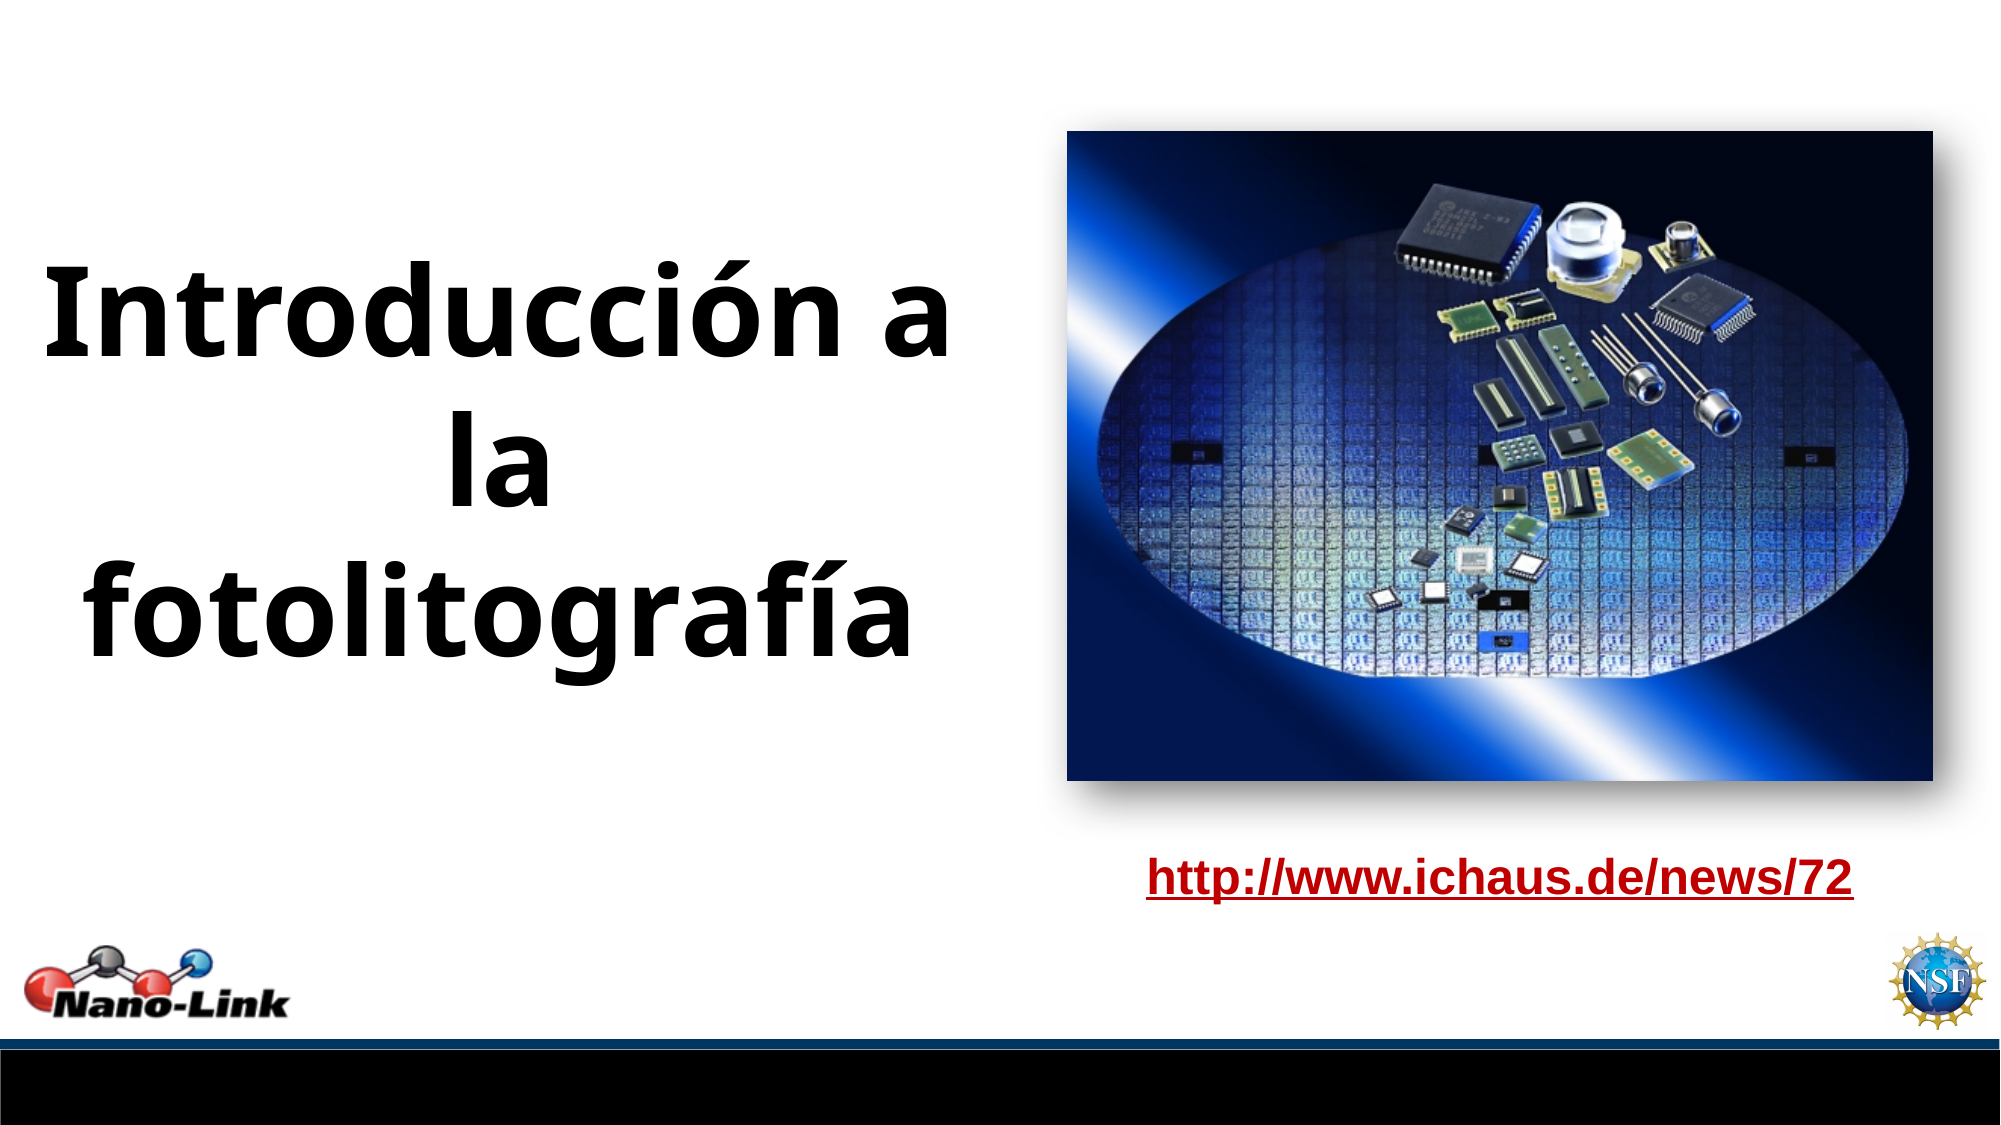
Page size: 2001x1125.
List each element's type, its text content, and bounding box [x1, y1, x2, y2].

picture [1067, 131, 1933, 782]
picture [16, 935, 305, 1032]
text_box Introducción a la fotolitografía [0, 75, 1000, 838]
text_box http://www.ichaus.de/news/72 [1067, 836, 1933, 912]
picture [1886, 931, 1988, 1032]
